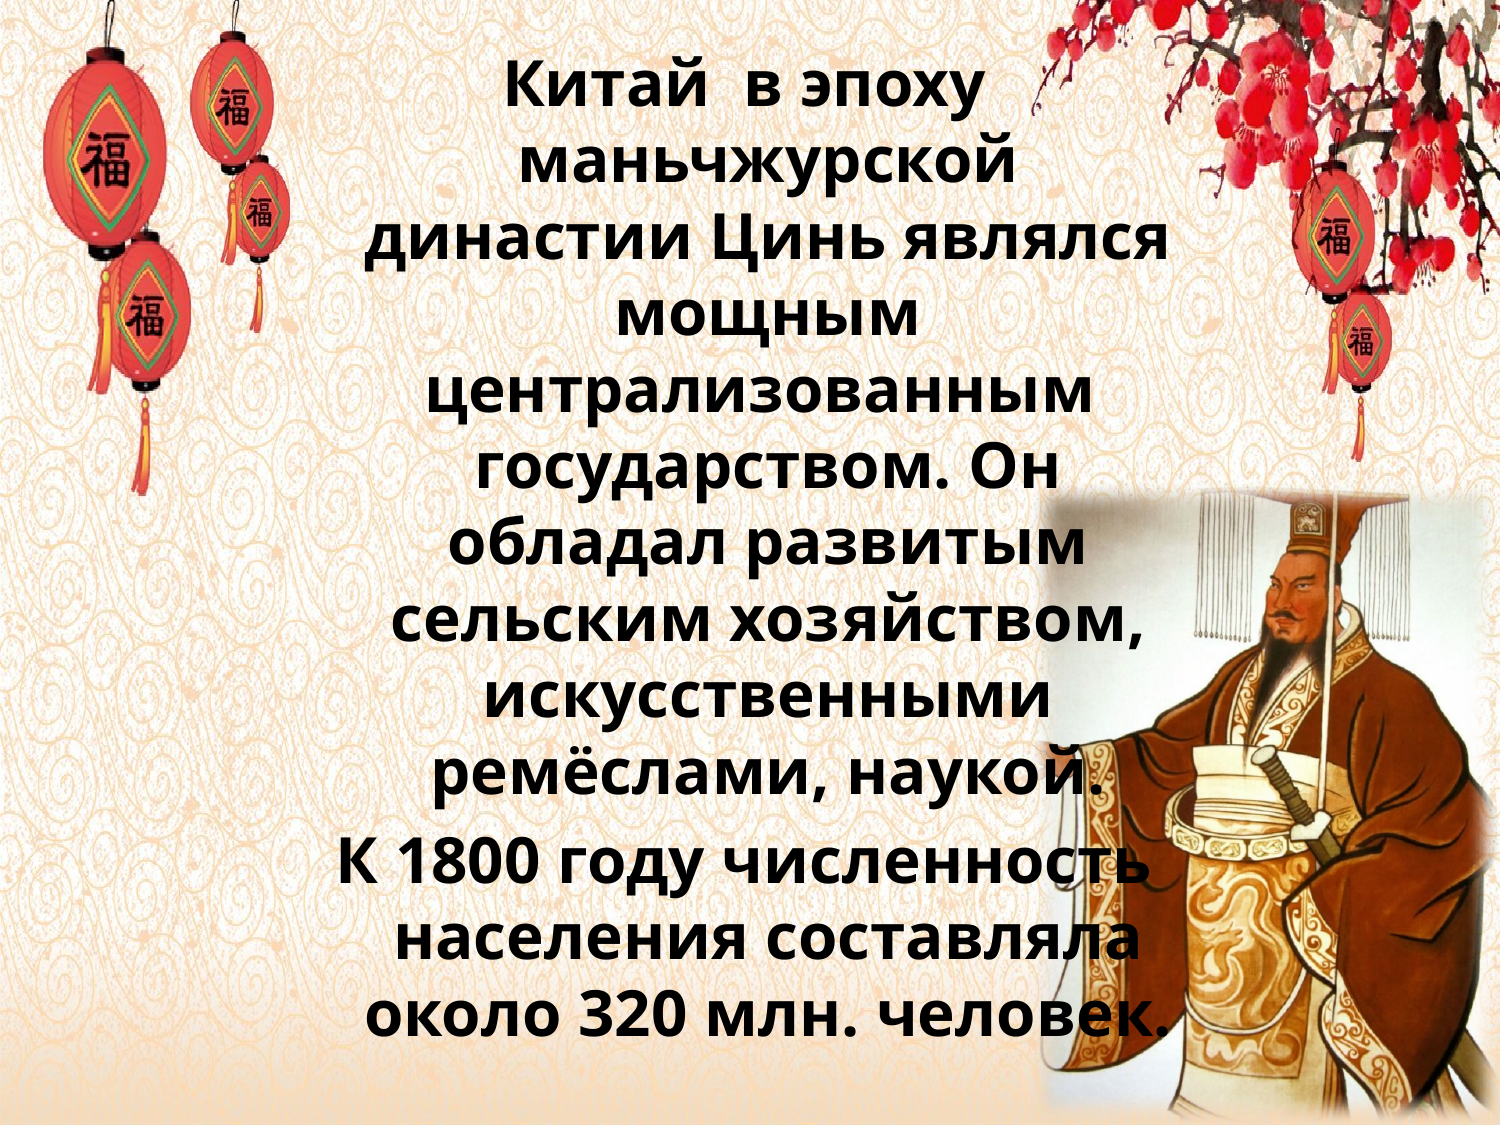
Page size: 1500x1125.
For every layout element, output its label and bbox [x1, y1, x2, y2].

list [0, 0, 1500, 1125]
picture [1029, 480, 1500, 1125]
